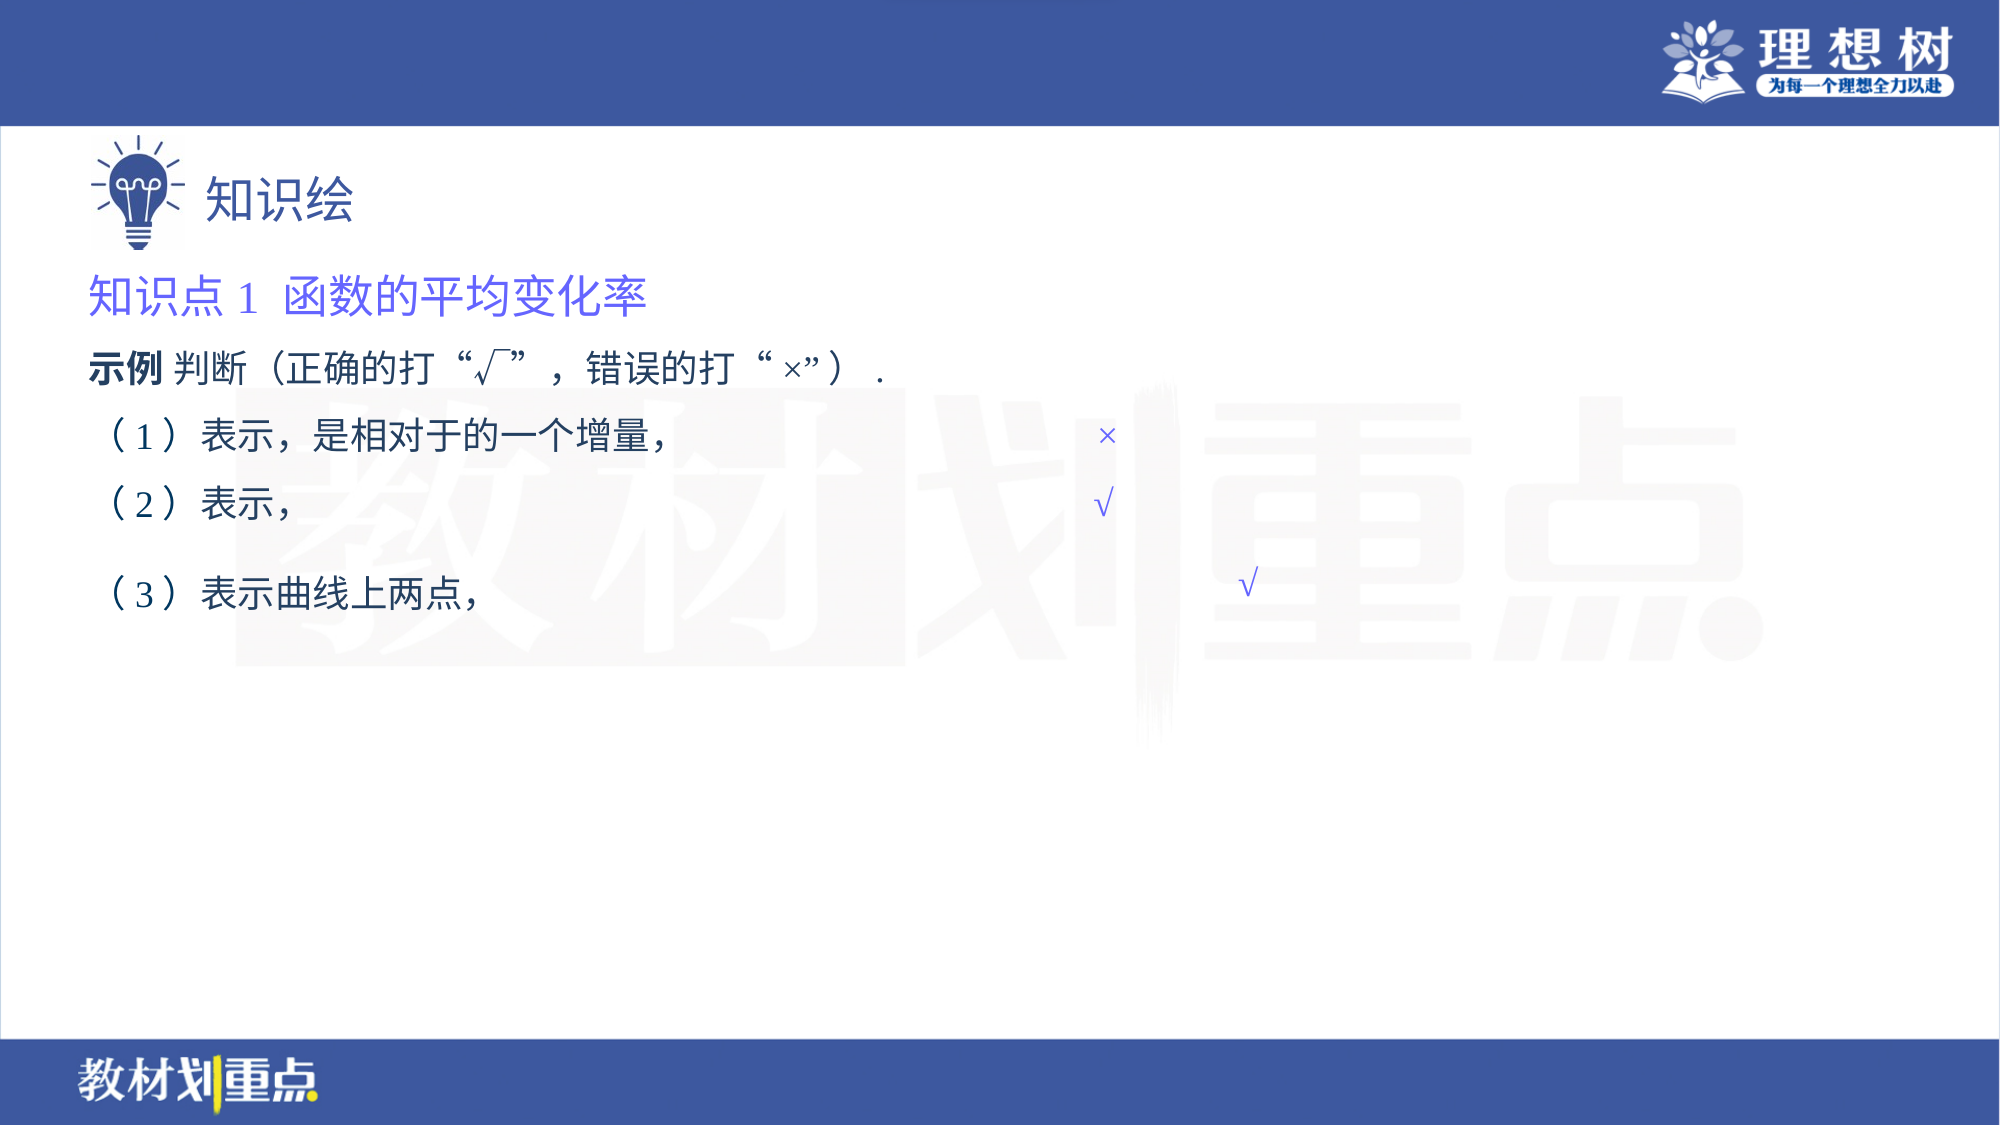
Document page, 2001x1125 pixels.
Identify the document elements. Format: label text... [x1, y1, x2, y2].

text_box √ [1224, 557, 1273, 602]
text_box 知识绘 [205, 155, 501, 241]
text_box √ [1079, 457, 1128, 518]
text_box 知识点1 函数的平均变化率 [88, 241, 1911, 323]
text_box × [1080, 389, 1136, 450]
picture [0, 0, 2000, 1125]
text_box 示例 判断（正确的打“√”，错误的打“×”）. [88, 323, 1911, 383]
